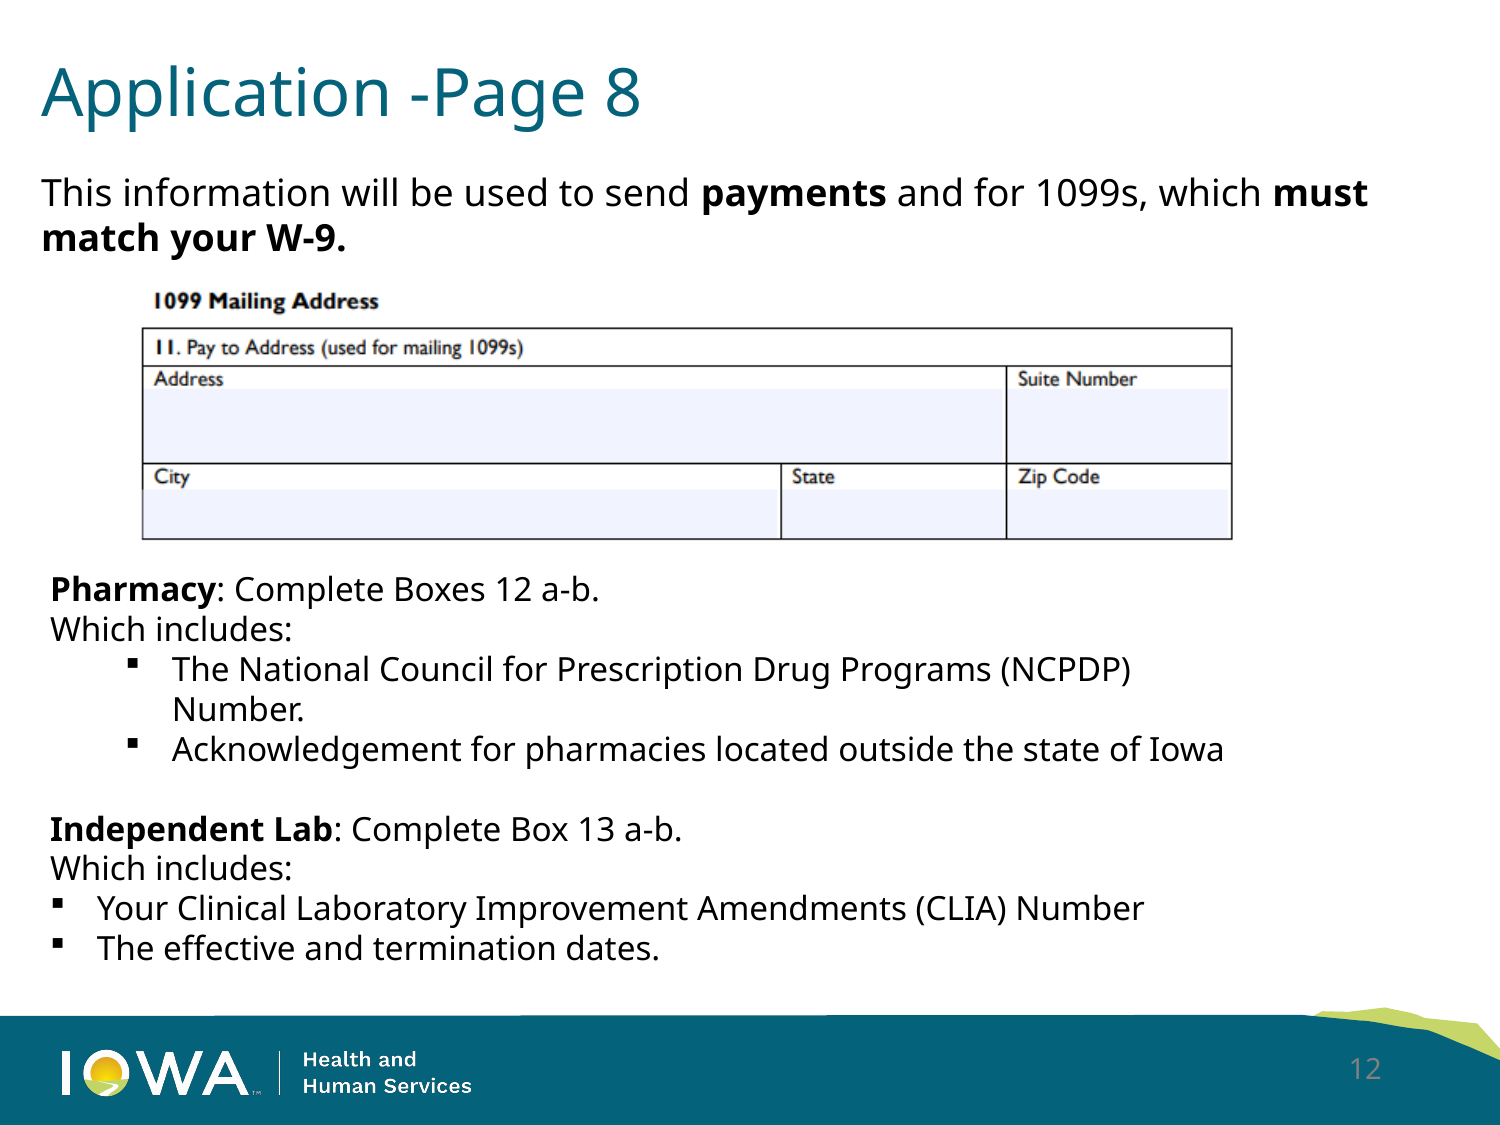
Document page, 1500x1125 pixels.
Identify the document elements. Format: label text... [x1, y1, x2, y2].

picture [438, 1083, 446, 1092]
picture [305, 1053, 316, 1066]
picture [84, 1050, 129, 1096]
picture [114, 279, 1247, 548]
text_box This information will be used to send payments and for 1099s, which must match your W-9. [26, 161, 1419, 266]
picture [63, 1052, 69, 1094]
picture [397, 1056, 401, 1066]
picture [370, 1083, 375, 1092]
picture [355, 1083, 361, 1092]
picture [450, 1083, 459, 1092]
picture [320, 1058, 329, 1065]
picture [366, 1056, 370, 1066]
picture [203, 1052, 247, 1094]
picture [137, 1052, 202, 1094]
picture [334, 1083, 343, 1092]
picture [399, 1083, 408, 1092]
slide_number 12 [1059, 1042, 1397, 1103]
picture [385, 1080, 395, 1092]
picture [320, 1083, 325, 1092]
picture [344, 1083, 349, 1092]
text_box Pharmacy: Complete Boxes 12 a-b. Which includes: The National Council for Prescription Drug Programs (NCPDP) Number. Acknowledgement for pharmacies located outside the state of Iowa Independent Lab: Complete Box 13 a-b. Which includes: Your Clinical Laboratory Improvement Amendments (CLIA) Number The effective and termination dates. [35, 560, 1286, 975]
picture [351, 1053, 357, 1066]
picture [405, 1056, 410, 1064]
picture [305, 1079, 316, 1092]
text_box Application -Page 8 [26, 33, 1295, 158]
